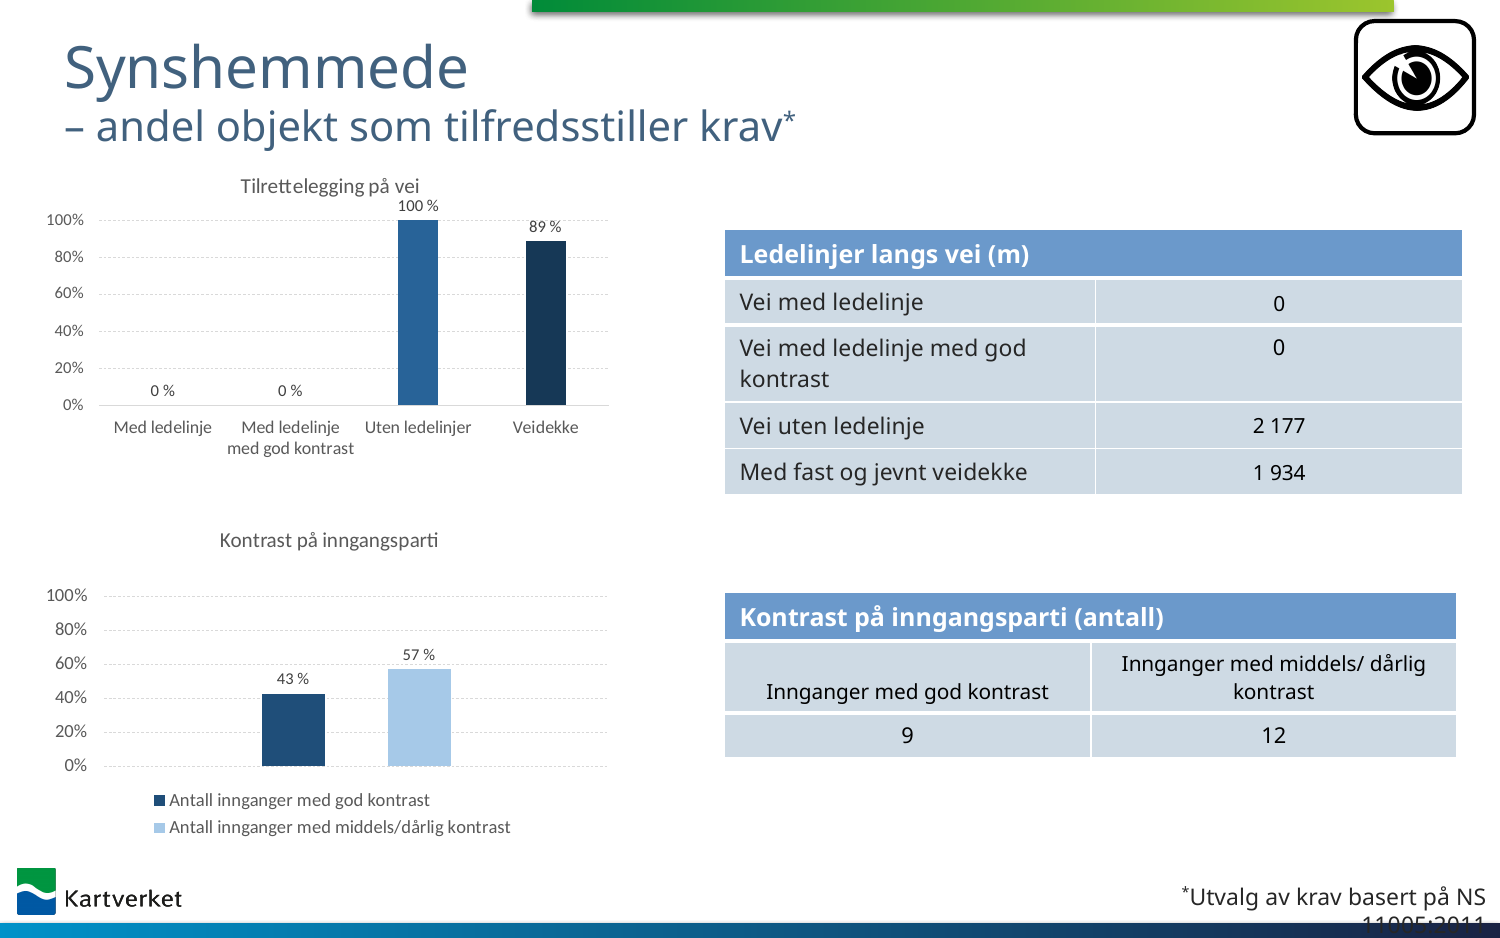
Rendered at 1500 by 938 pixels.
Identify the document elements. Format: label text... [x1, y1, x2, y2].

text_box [1355, 20, 1475, 134]
table_cell 2 177 [1096, 403, 1462, 448]
table_cell Vei med ledelinje med god kontrast [725, 327, 1095, 401]
table_cell 0 [1096, 327, 1462, 401]
text_box *Utvalg av krav basert på NS 11005:2011 [1068, 873, 1500, 938]
table_cell 12 [1092, 715, 1456, 757]
picture [41, 166, 619, 492]
table_cell 1 934 [1096, 449, 1462, 494]
table_cell 9 [725, 715, 1090, 757]
table_cell Innganger med middels/ dårlig kontrast [1092, 643, 1456, 711]
table_cell 0 [1096, 280, 1462, 323]
table_cell Vei med ledelinje [725, 280, 1095, 323]
table_header Kontrast på inngangsparti (antall) [725, 593, 1456, 639]
text_box Synshemmede – andel objekt som tilfredsstiller krav* [49, 24, 1431, 158]
picture [41, 520, 618, 846]
table_cell Vei uten ledelinje [725, 403, 1095, 448]
table_cell Innganger med god kontrast [725, 643, 1090, 711]
table_cell Med fast og jevnt veidekke [725, 449, 1095, 494]
table_header Ledelinjer langs vei (m) [725, 230, 1462, 276]
